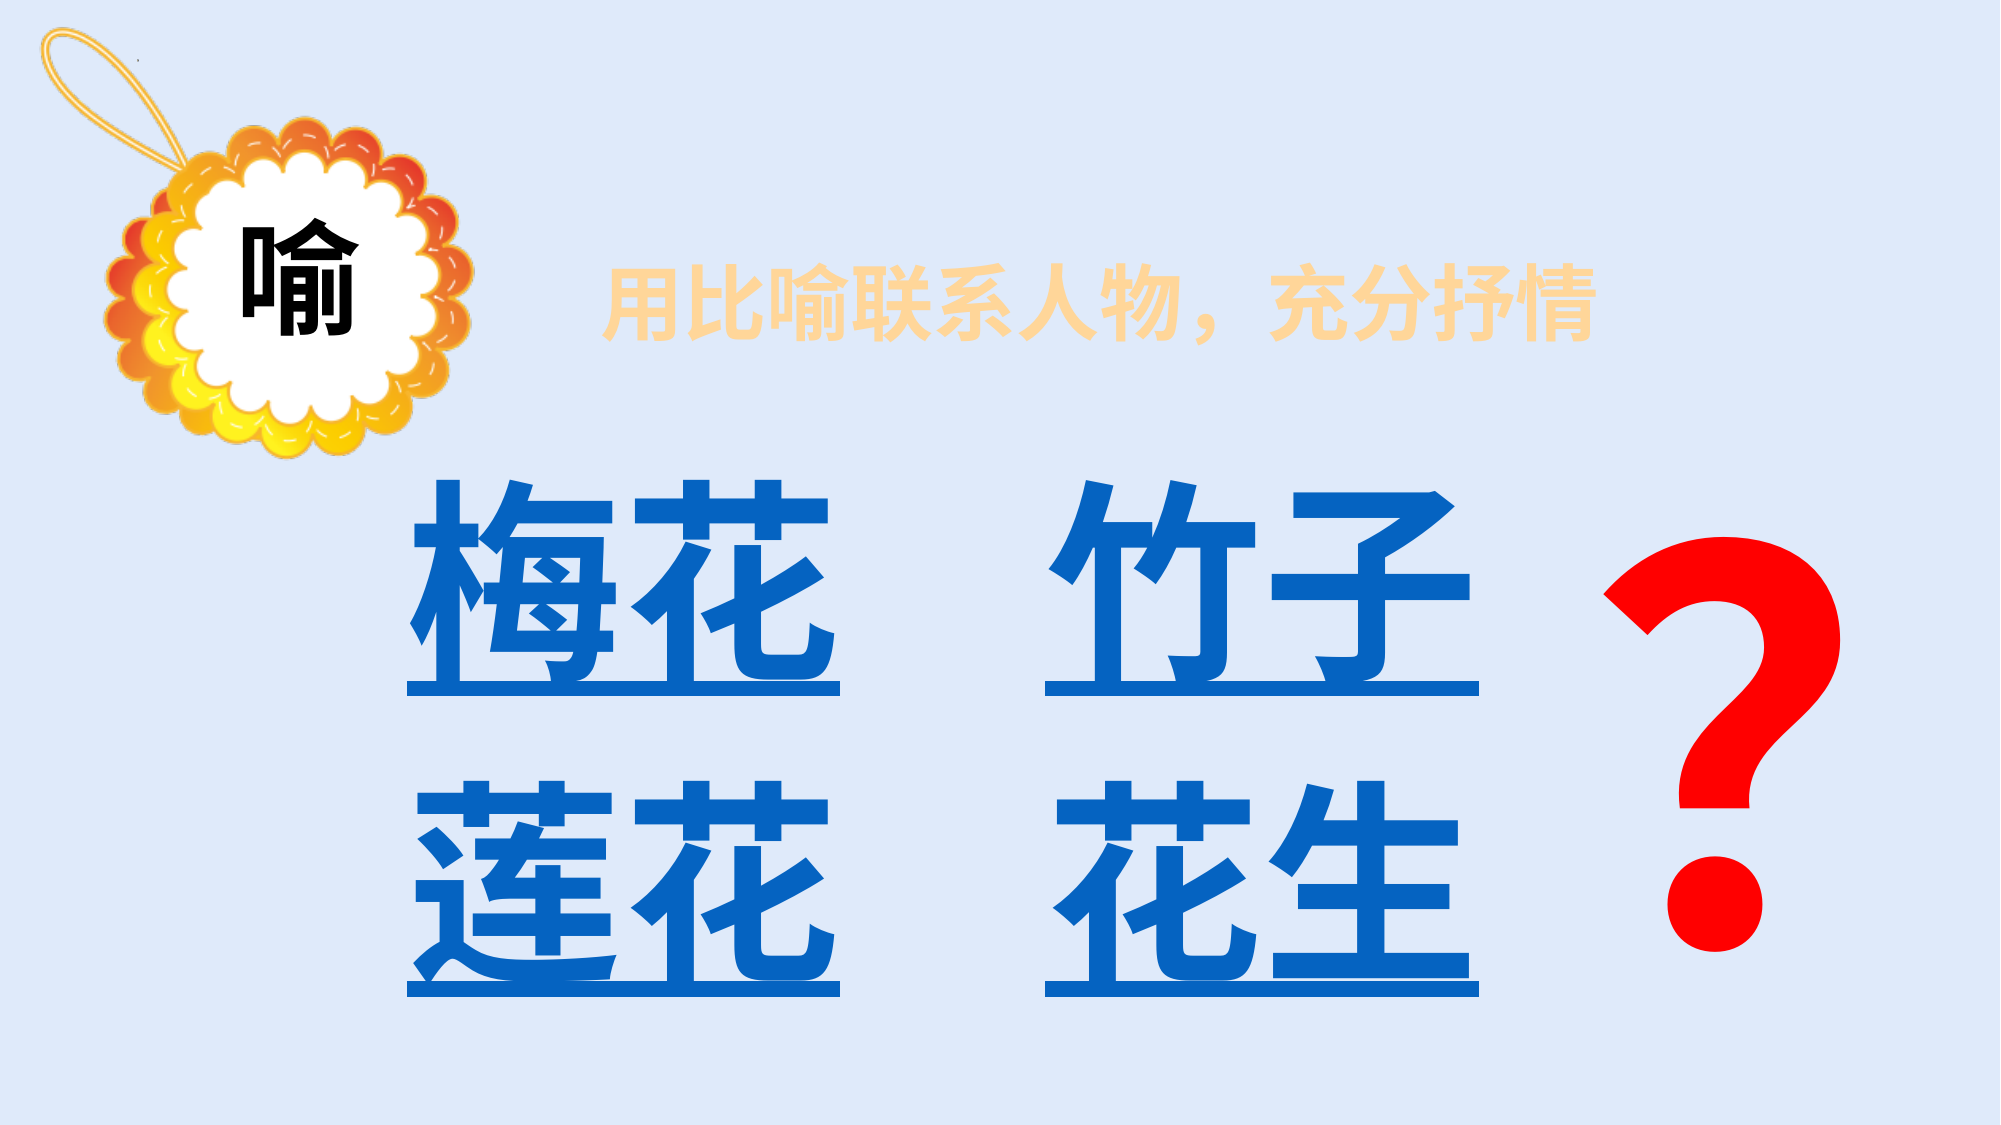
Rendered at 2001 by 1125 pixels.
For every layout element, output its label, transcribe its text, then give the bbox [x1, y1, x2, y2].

text_box ？ [1571, 400, 1835, 941]
text_box 用比喻联系人物，充分抒情 [585, 243, 1750, 359]
text_box 竹子 [1030, 440, 1508, 740]
text_box 莲花 [392, 740, 869, 1070]
text_box 梅花 [392, 440, 869, 740]
text_box 花生 [1030, 740, 1508, 1070]
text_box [13, 0, 508, 494]
